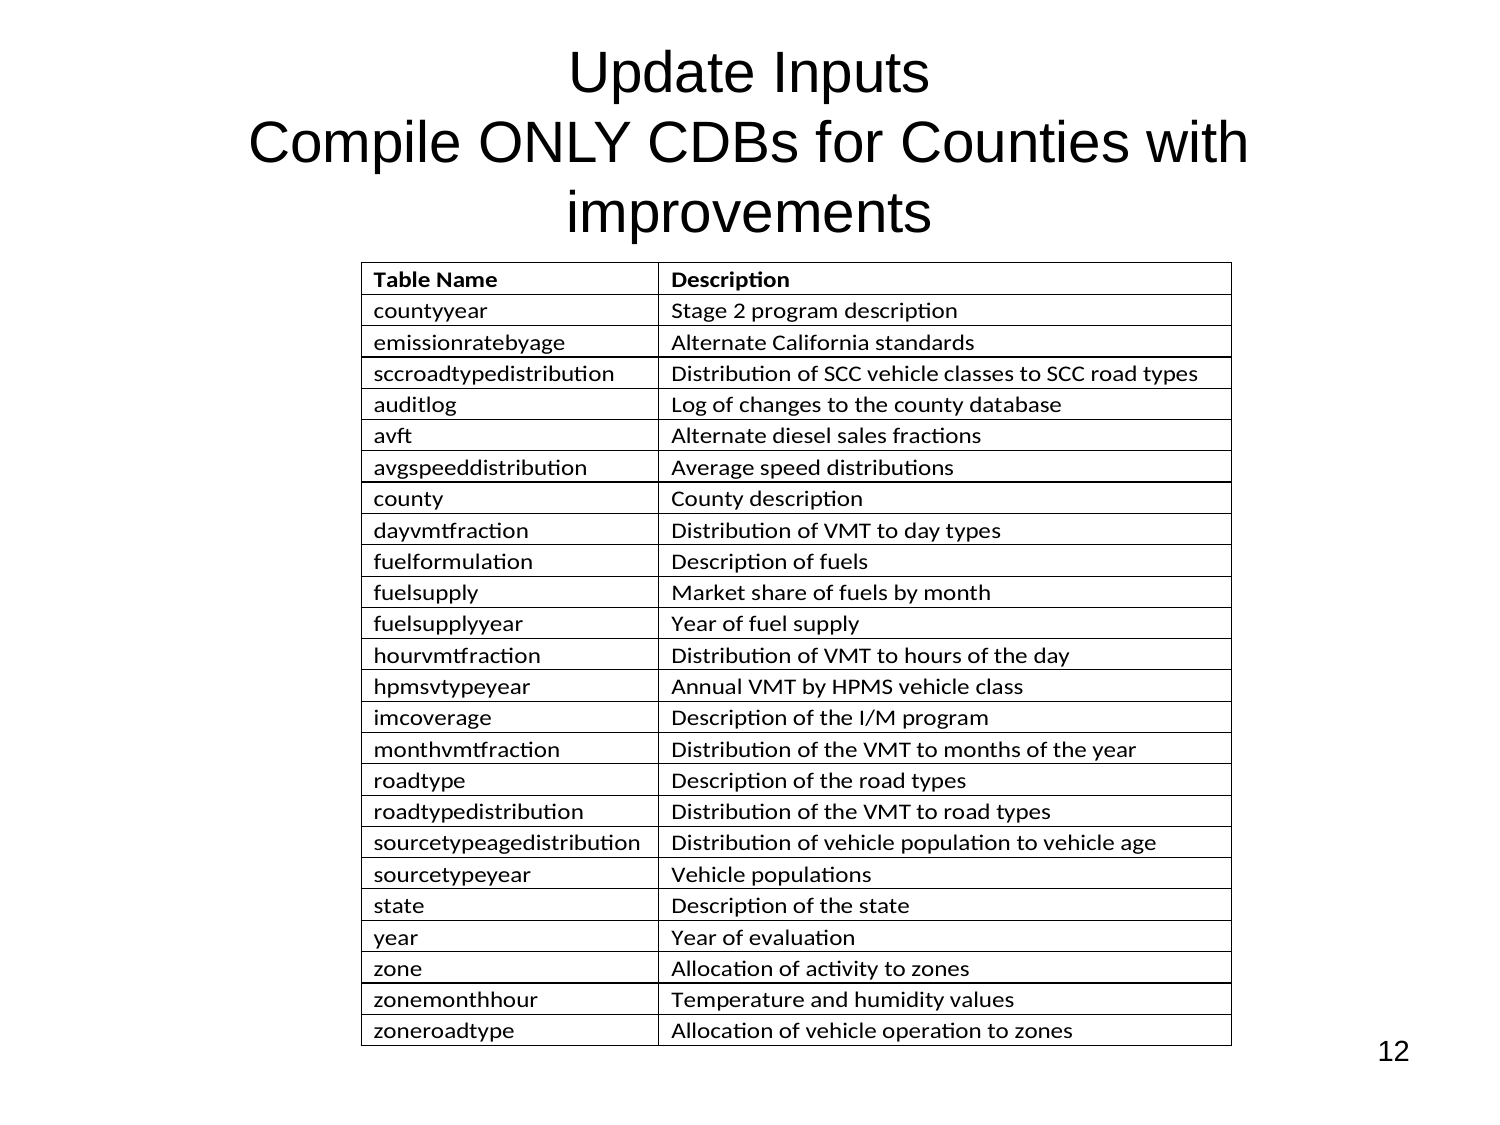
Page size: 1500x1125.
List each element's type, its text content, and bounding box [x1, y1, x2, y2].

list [349, 262, 1438, 1097]
title Update Inputs Compile ONLY CDBs for Counties with improvements [74, 44, 1426, 233]
